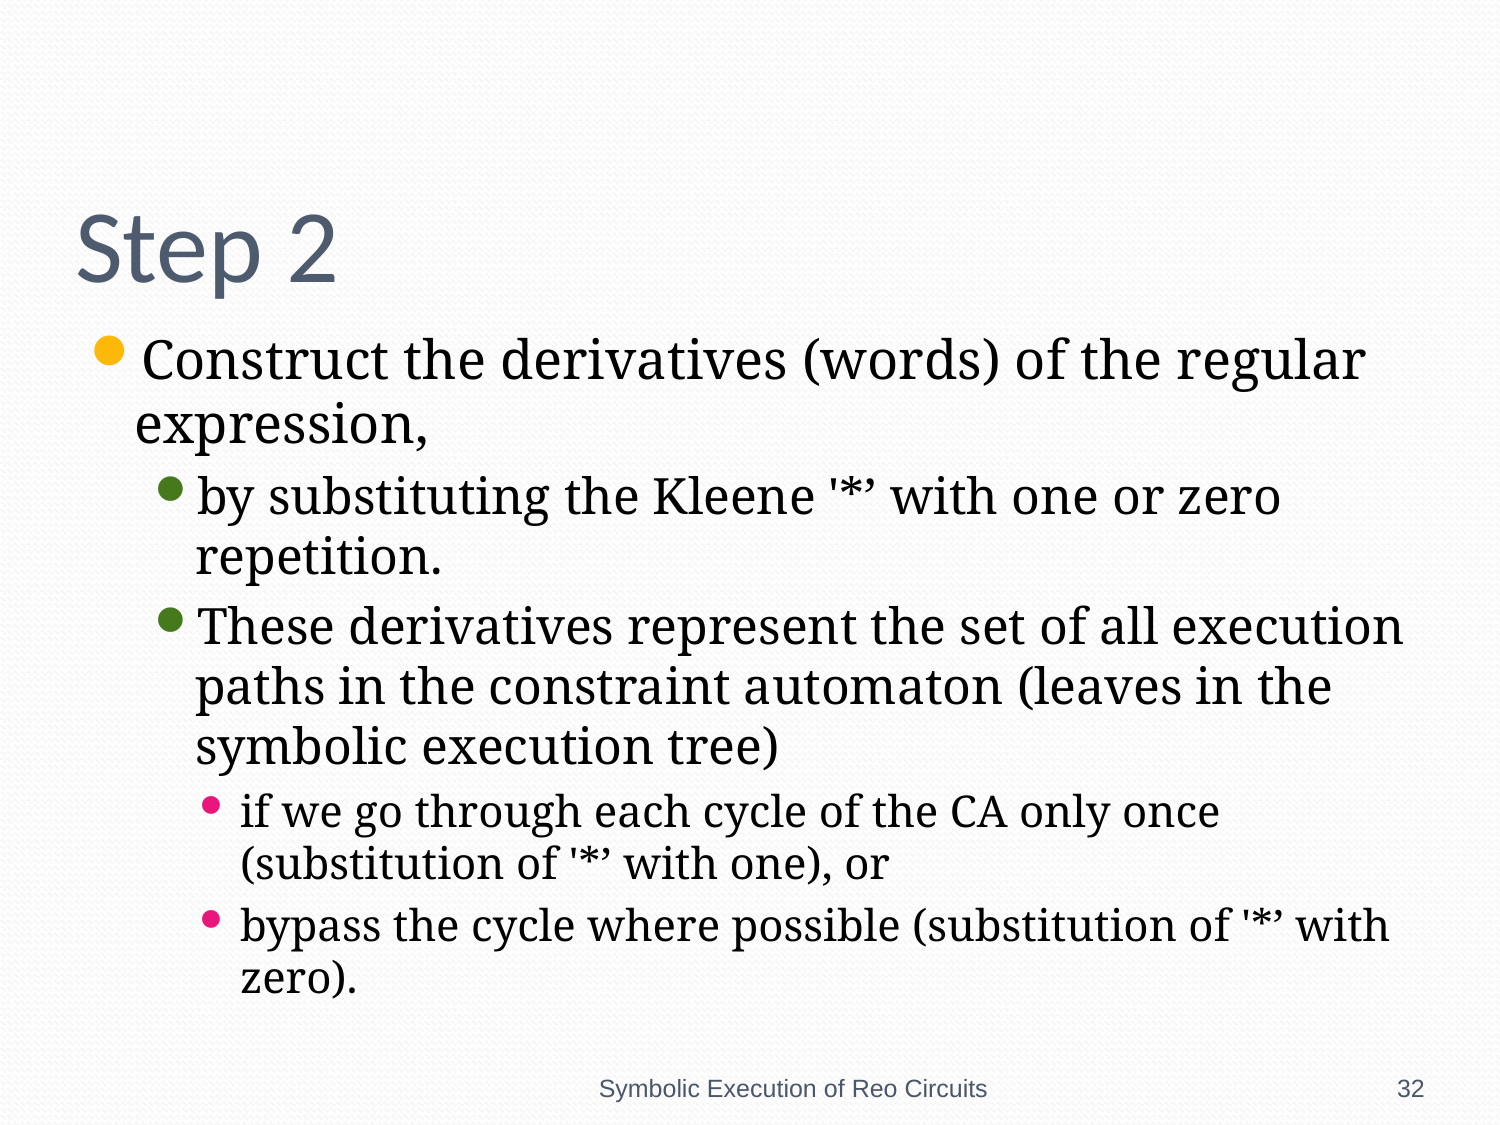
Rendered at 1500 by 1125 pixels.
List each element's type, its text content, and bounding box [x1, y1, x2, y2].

slide_number 32 [1299, 1042, 1425, 1103]
title Step 2 [74, 115, 1426, 304]
list Construct the derivatives (words) of the regular expression, by substituting the Kleene '*’ with one or zero repetition. These derivatives represent the set of all execution paths in the constraint automaton (leaves in the symbolic execution tree) if we go through each cycle of the CA only once (substitution of '*’ with one), or bypass the cycle where possible (substitution of '*’ with zero). [74, 317, 1426, 1038]
footer Symbolic Execution of Reo Circuits [437, 1042, 1150, 1103]
